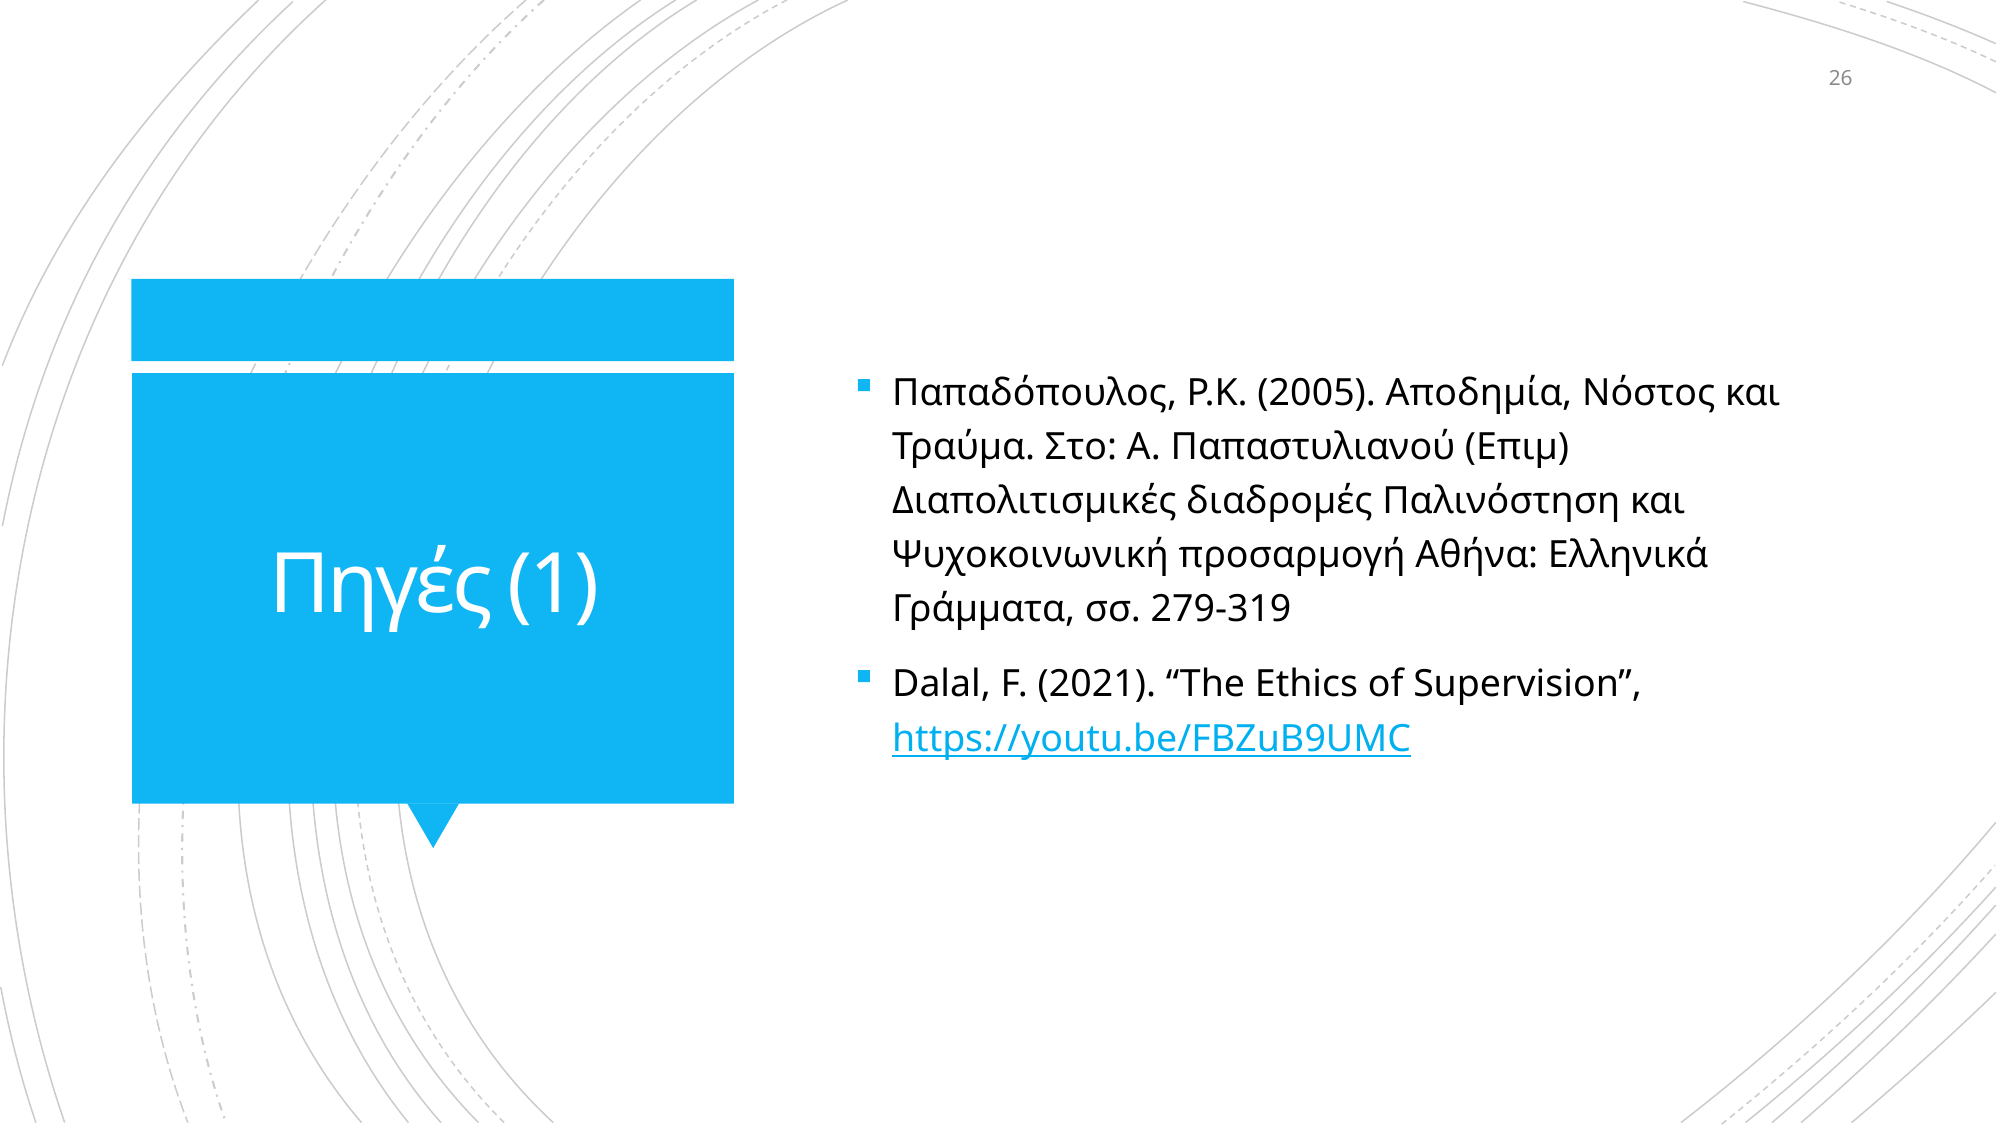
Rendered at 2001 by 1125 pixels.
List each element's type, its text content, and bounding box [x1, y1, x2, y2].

title Πηγές (1) [145, 385, 720, 789]
list Παπαδόπουλος, Ρ.Κ. (2005). Αποδημία, Νόστος και Τραύμα. Στο: Α. Παπαστυλιανού (Επιμ) Διαπολιτισμικές διαδρομές Παλινόστηση και Ψυχοκοινωνική προσαρμογή Αθήνα: Ελληνικά Γράμματα, σσ. 279-319 Dalal, F. (2021). “The Ethics of Supervision”, https://youtu.be/FBZuB9UMC [839, 131, 1871, 993]
slide_number 26 [1717, 52, 1868, 105]
